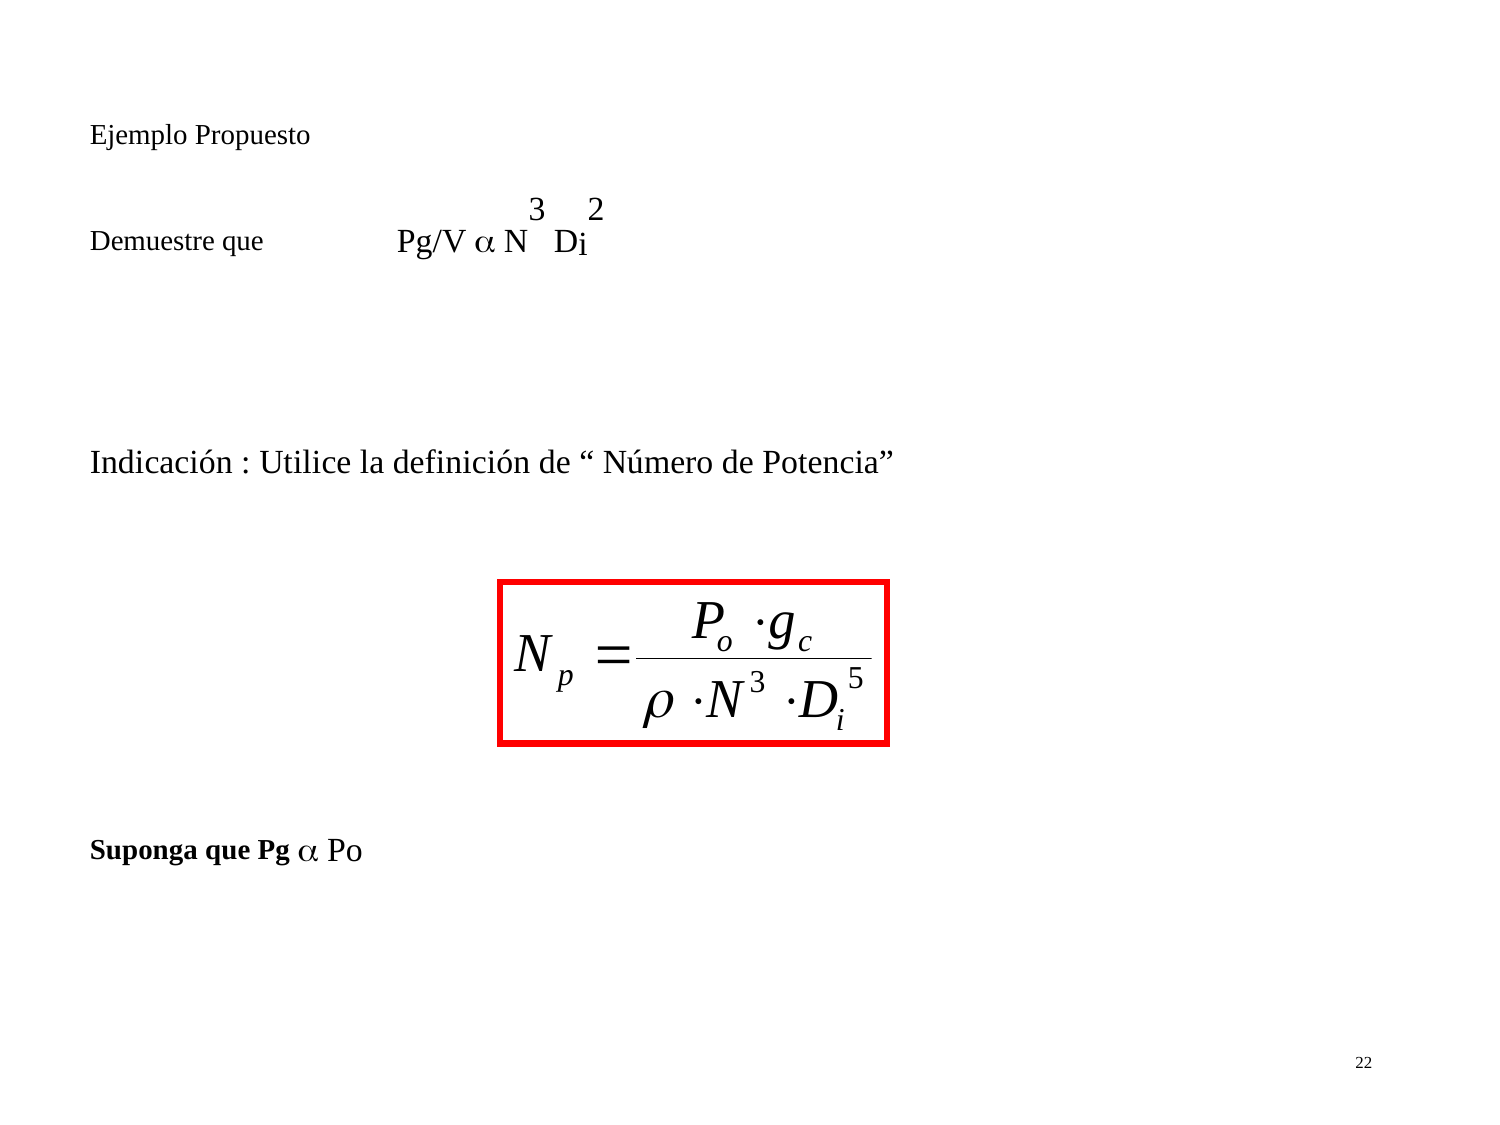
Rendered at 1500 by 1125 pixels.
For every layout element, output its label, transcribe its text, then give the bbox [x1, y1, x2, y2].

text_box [503, 584, 885, 741]
slide_number 22 [1074, 1024, 1388, 1101]
text_box Ejemplo Propuesto Demuestre que Pg/V a N3 Di2 Indicación : Utilice la definición de “ Número de Potencia” Suponga que Pg a Po [74, 75, 1363, 970]
